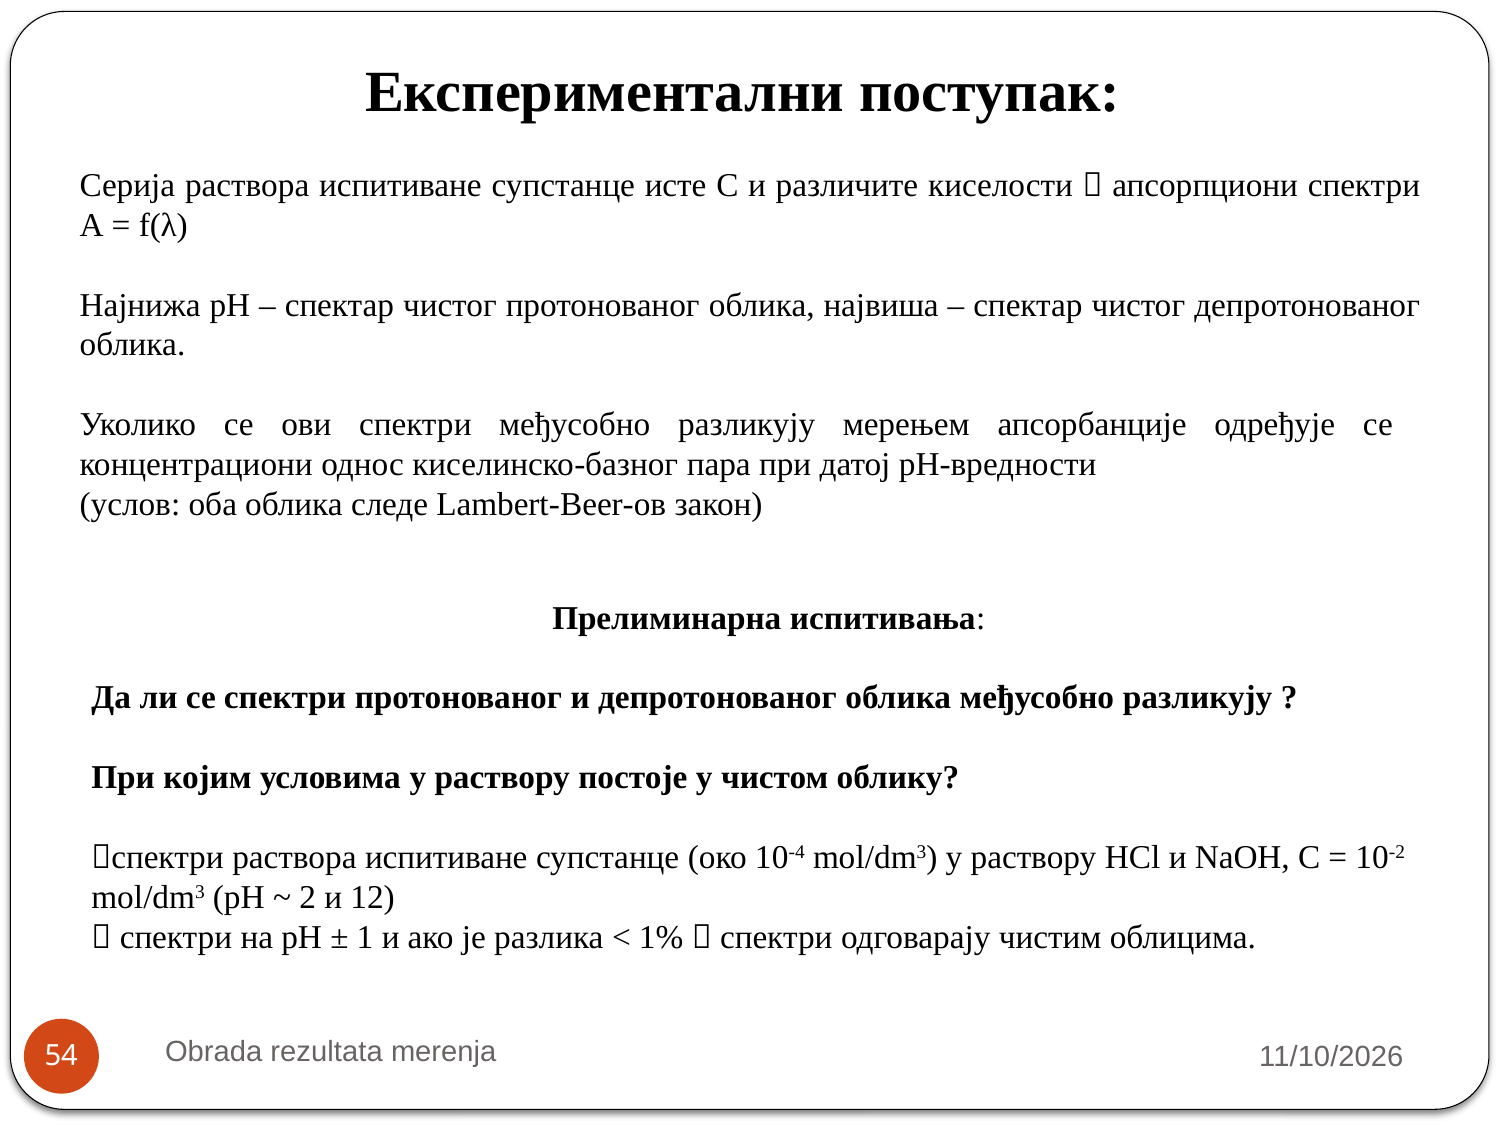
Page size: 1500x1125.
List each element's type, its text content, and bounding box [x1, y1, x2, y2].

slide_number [1012, 1015, 1419, 1094]
text_box Експериментални поступак: Серија раствора испитиване супстанце исте C и различите киселости  апсорпциони спектри A = f(λ) Најнижа pH – спектар чистог протонованог облика, највиша – спектар чистог депротонованог облика. Уколико се ови спектри међусобно разликују мерењем апсорбанције одређује се концентрациони однос киселинско-базног пара при датој pH-вредности (услов: оба облика следе Lambert-Beer-ов закон) [64, 45, 1436, 530]
footer Obrada rezultata merenja [150, 1012, 800, 1088]
text_box Прелиминарна испитивања: Да ли се спектри протонованог и депротонованог облика међусобно разликују ? При којим условима у раствору постоје у чистом облику? спектри раствора испитиване супстанце (око 10-4 mol/dm3) у раствору HCl и NaOH, C = 10-2 mol/dm3 (pH ~ 2 и 12)  спектри на pH ± 1 и ако је разлика < 1%  спектри одговарају чистим облицима. [76, 588, 1461, 963]
slide_number 54 [23, 1018, 99, 1094]
